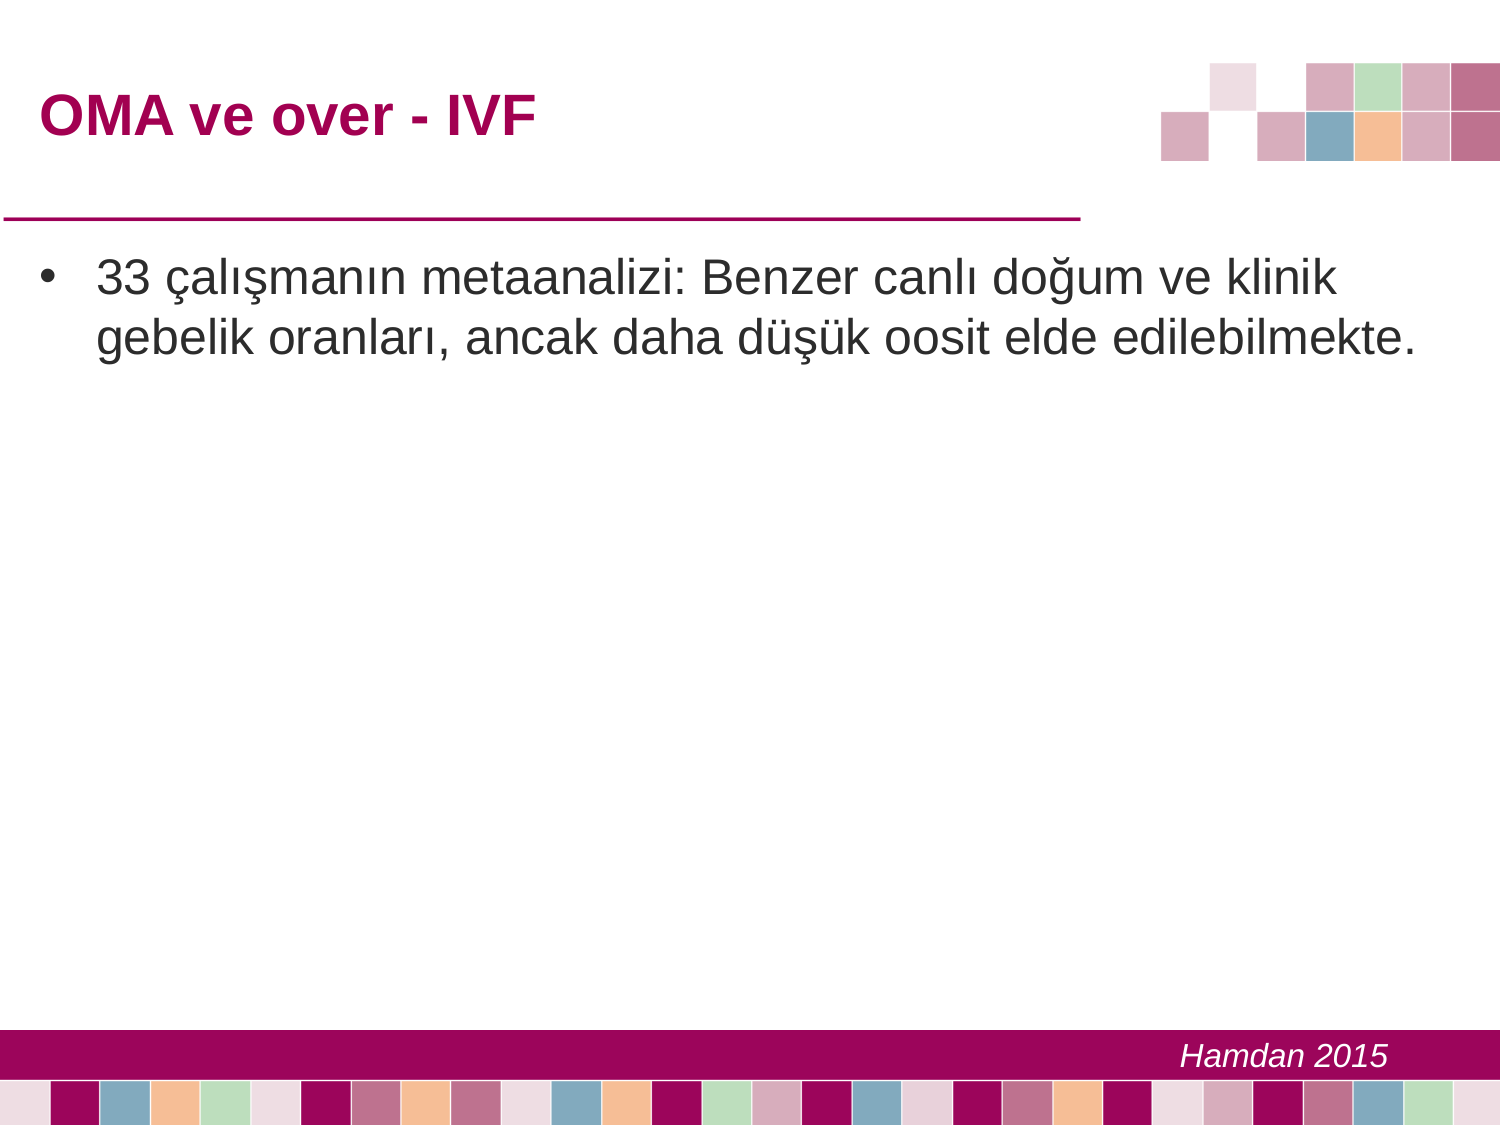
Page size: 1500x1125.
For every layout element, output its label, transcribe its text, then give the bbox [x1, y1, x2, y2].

title OMA ve over - IVF [24, 12, 1138, 213]
picture [0, 212, 1088, 227]
picture [0, 1030, 1500, 1125]
list 33 çalışmanın metaanalizi: Benzer canlı doğum ve klinik gebelik oranları, ancak daha düşük oosit elde edilebilmekte. [24, 237, 1476, 1013]
picture [1149, 62, 1500, 161]
text_box Hamdan 2015 [1164, 1026, 1404, 1082]
